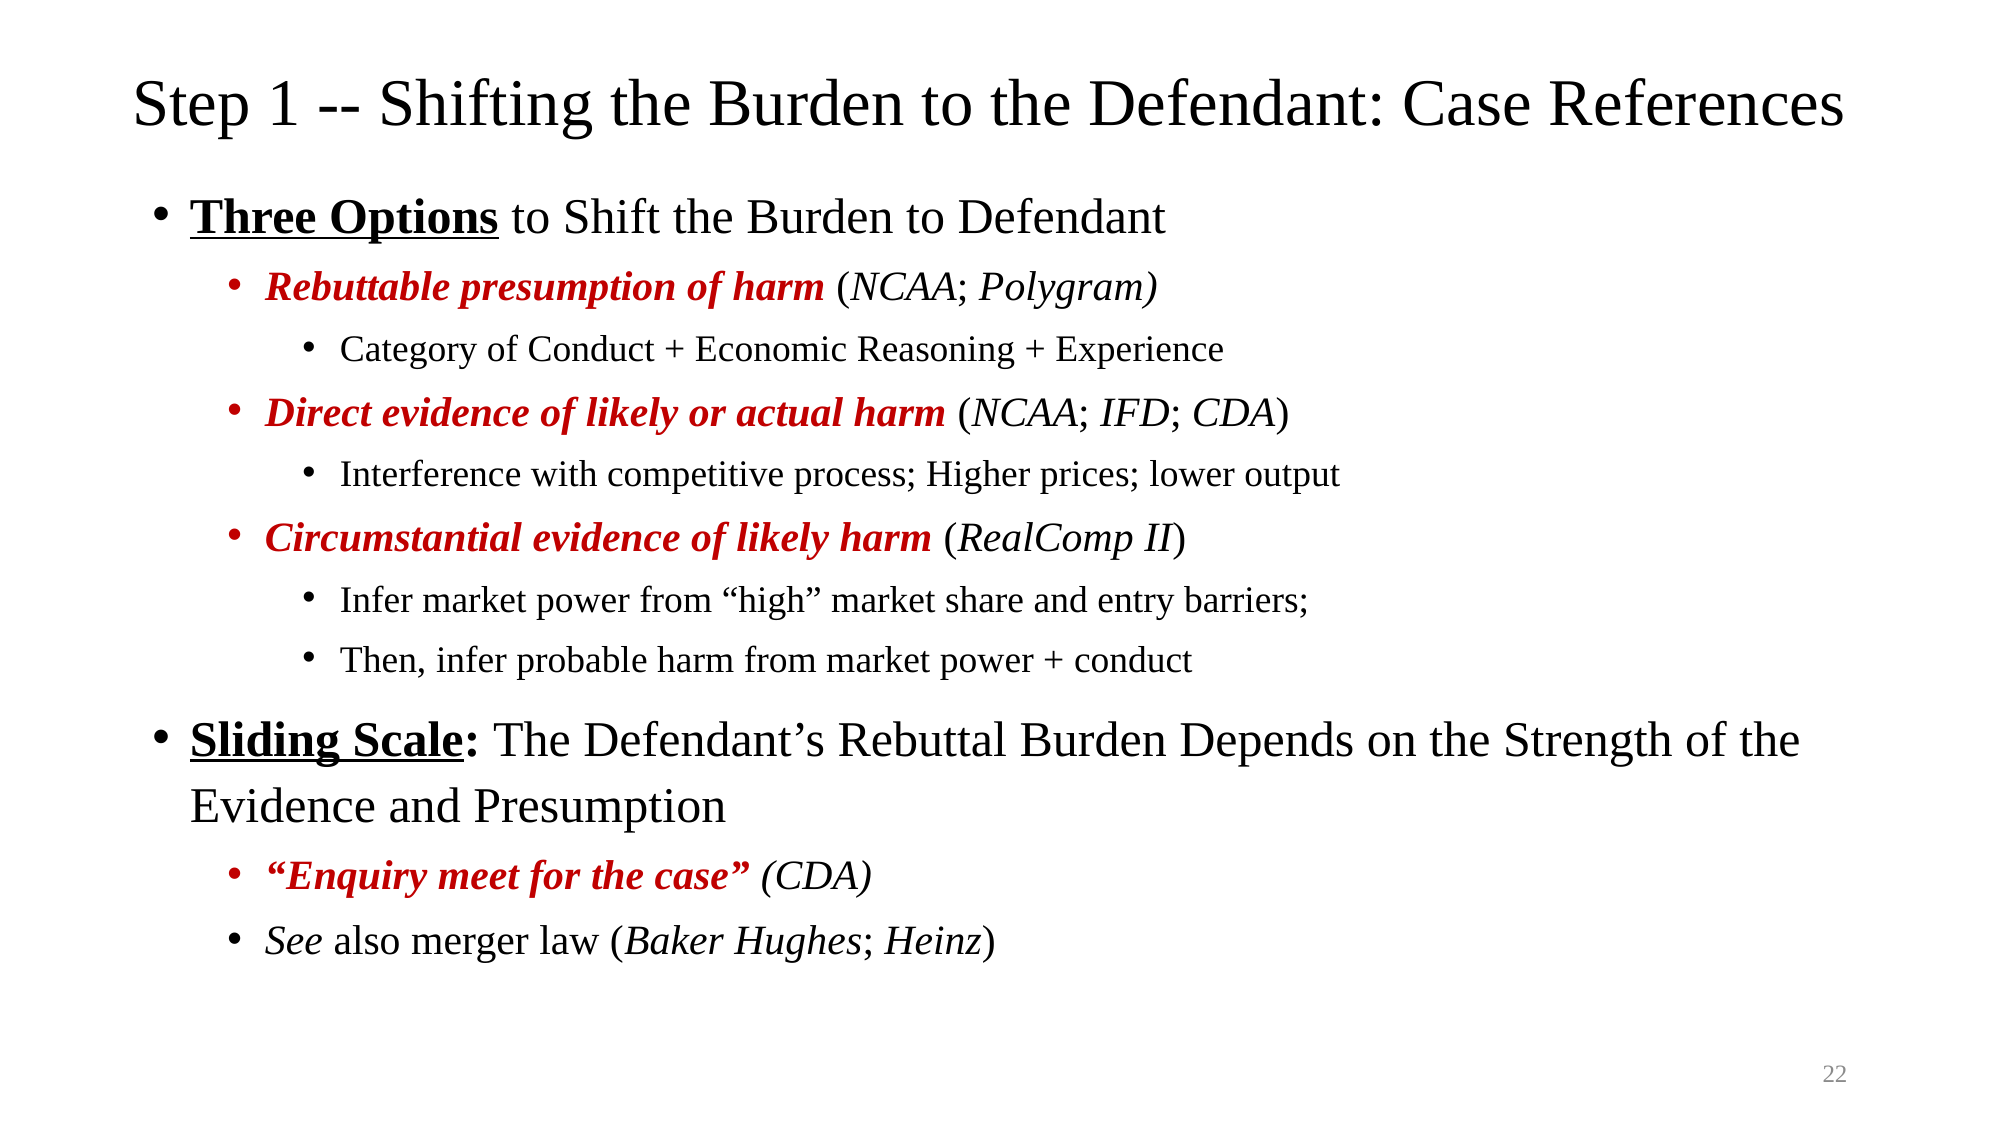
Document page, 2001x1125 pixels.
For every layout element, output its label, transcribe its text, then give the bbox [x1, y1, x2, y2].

title Step 1 -- Shifting the Burden to the Defendant: Case References [116, 22, 1885, 186]
list Three Options to Shift the Burden to Defendant Rebuttable presumption of harm (NCAA; Polygram) Category of Conduct + Economic Reasoning + Experience Direct evidence of likely or actual harm (NCAA; IFD; CDA) Interference with competitive process; Higher prices; lower output Circumstantial evidence of likely harm (RealComp II) Infer market power from “high” market share and entry barriers; Then, infer probable harm from market power + conduct Sliding Scale: The Defendant’s Rebuttal Burden Depends on the Strength of the Evidence and Presumption “Enquiry meet for the case” (CDA) See also merger law (Baker Hughes; Heinz) [137, 170, 1840, 1089]
slide_number 22 [1412, 1042, 1863, 1103]
